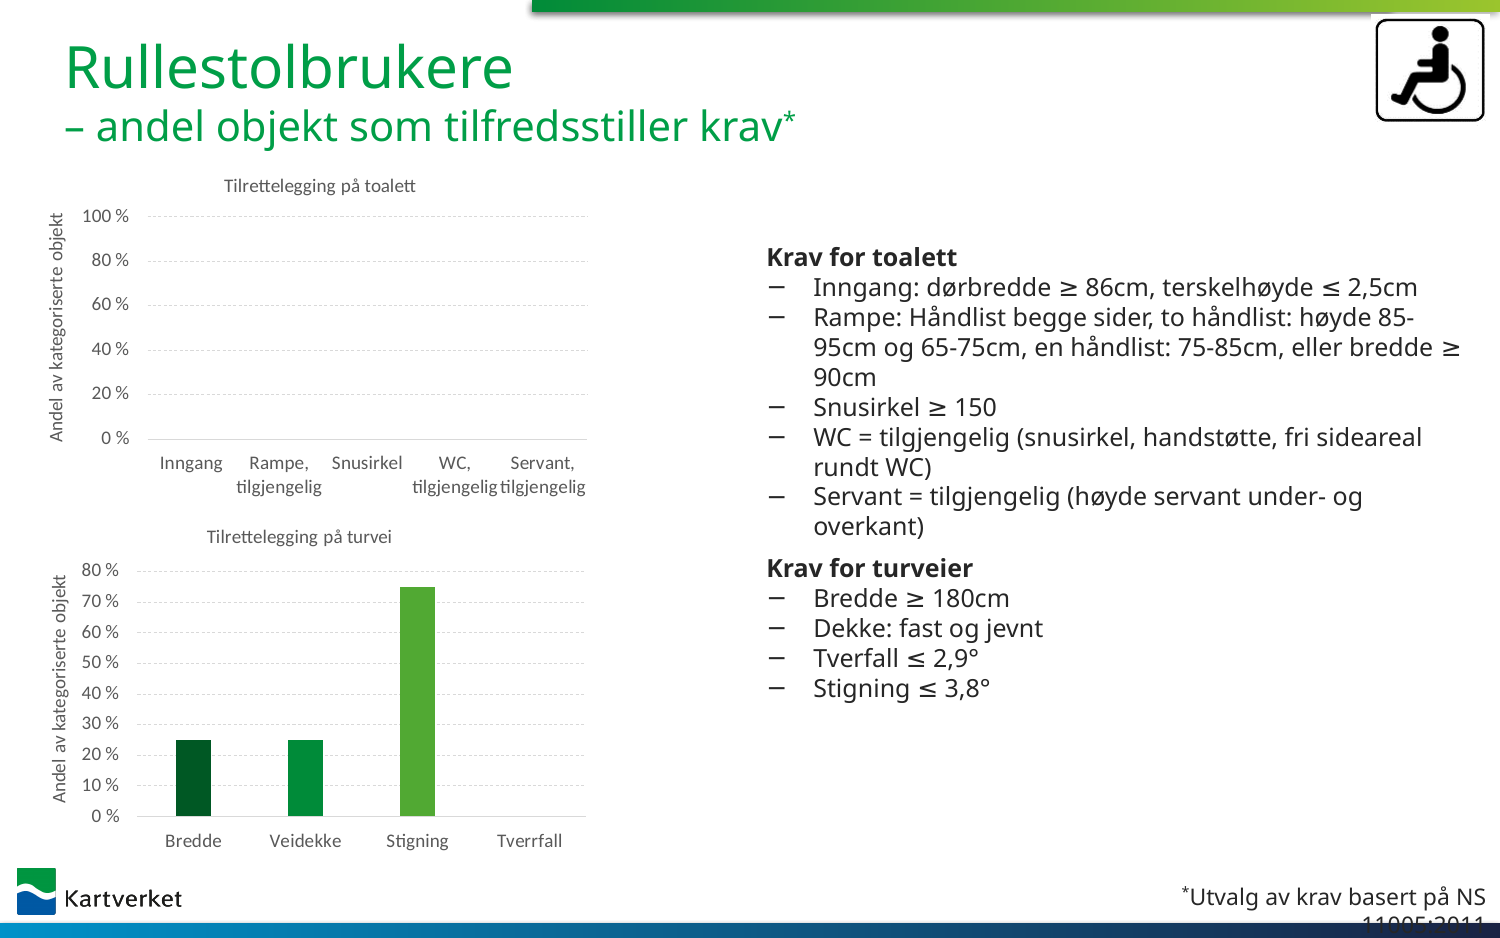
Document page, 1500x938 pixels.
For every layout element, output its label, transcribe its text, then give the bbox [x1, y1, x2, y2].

text_box Krav for toalett Inngang: dørbredde ≥ 86cm, terskelhøyde ≤ 2,5cm Rampe: Håndlist begge sider, to håndlist: høyde 85-95cm og 65-75cm, en håndlist: 75-85cm, eller bredde ≥ 90cm Snusirkel ≥ 150 WC = tilgjengelig (snusirkel, handstøtte, fri sideareal rundt WC) Servant = tilgjengelig (høyde servant under- og overkant) [751, 234, 1483, 545]
text_box Rullestolbrukere – andel objekt som tilfredsstiller krav* [49, 14, 1431, 158]
picture [41, 166, 598, 505]
picture [41, 520, 597, 859]
text_box Krav for turveier Bredde ≥ 180cm Dekke: fast og jevnt Tverfall ≤ 2,9° Stigning ≤ 3,8° [751, 545, 1483, 710]
text_box *Utvalg av krav basert på NS 11005:2011 [1068, 873, 1500, 938]
picture [1371, 13, 1491, 127]
